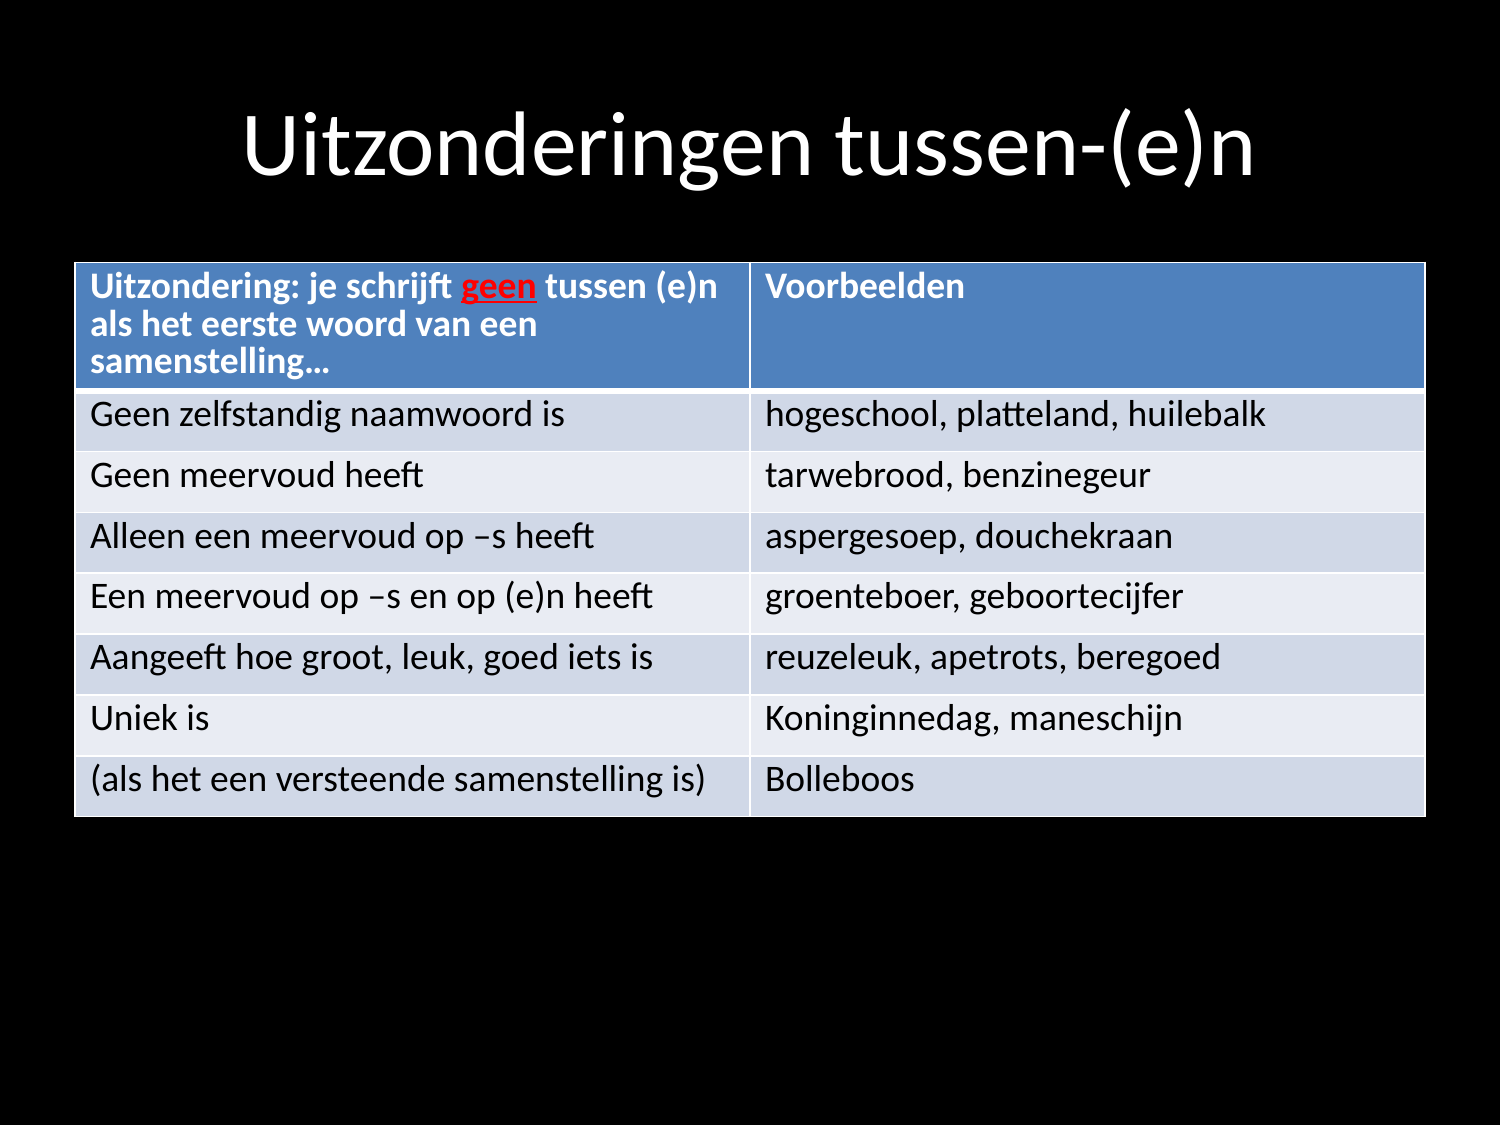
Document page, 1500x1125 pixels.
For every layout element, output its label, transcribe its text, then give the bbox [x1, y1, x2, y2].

table_header Uitzondering: je schrijft geen tussen (e)n als het eerste woord van een samenstelling… [76, 263, 749, 388]
table_cell hogeschool, platteland, huilebalk [751, 394, 1424, 451]
table_cell (als het een versteende samenstelling is) [76, 757, 749, 816]
table_cell Een meervoud op –s en op (e)n heeft [76, 574, 749, 633]
table_cell Geen zelfstandig naamwoord is [76, 394, 749, 451]
table_cell Aangeeft hoe groot, leuk, goed iets is [76, 635, 749, 694]
table_cell Koninginnedag, maneschijn [751, 696, 1424, 755]
title Uitzonderingen tussen-(e)n [75, 45, 1425, 233]
table_cell reuzeleuk, apetrots, beregoed [751, 635, 1424, 694]
table_cell tarwebrood, benzinegeur [751, 452, 1424, 512]
table_cell Alleen een meervoud op –s heeft [76, 513, 749, 572]
table_header Voorbeelden [751, 263, 1424, 388]
table_cell Uniek is [76, 696, 749, 755]
table_cell groenteboer, geboortecijfer [751, 574, 1424, 633]
table_cell Bolleboos [751, 757, 1424, 816]
table_cell aspergesoep, douchekraan [751, 513, 1424, 572]
table_cell Geen meervoud heeft [76, 452, 749, 512]
